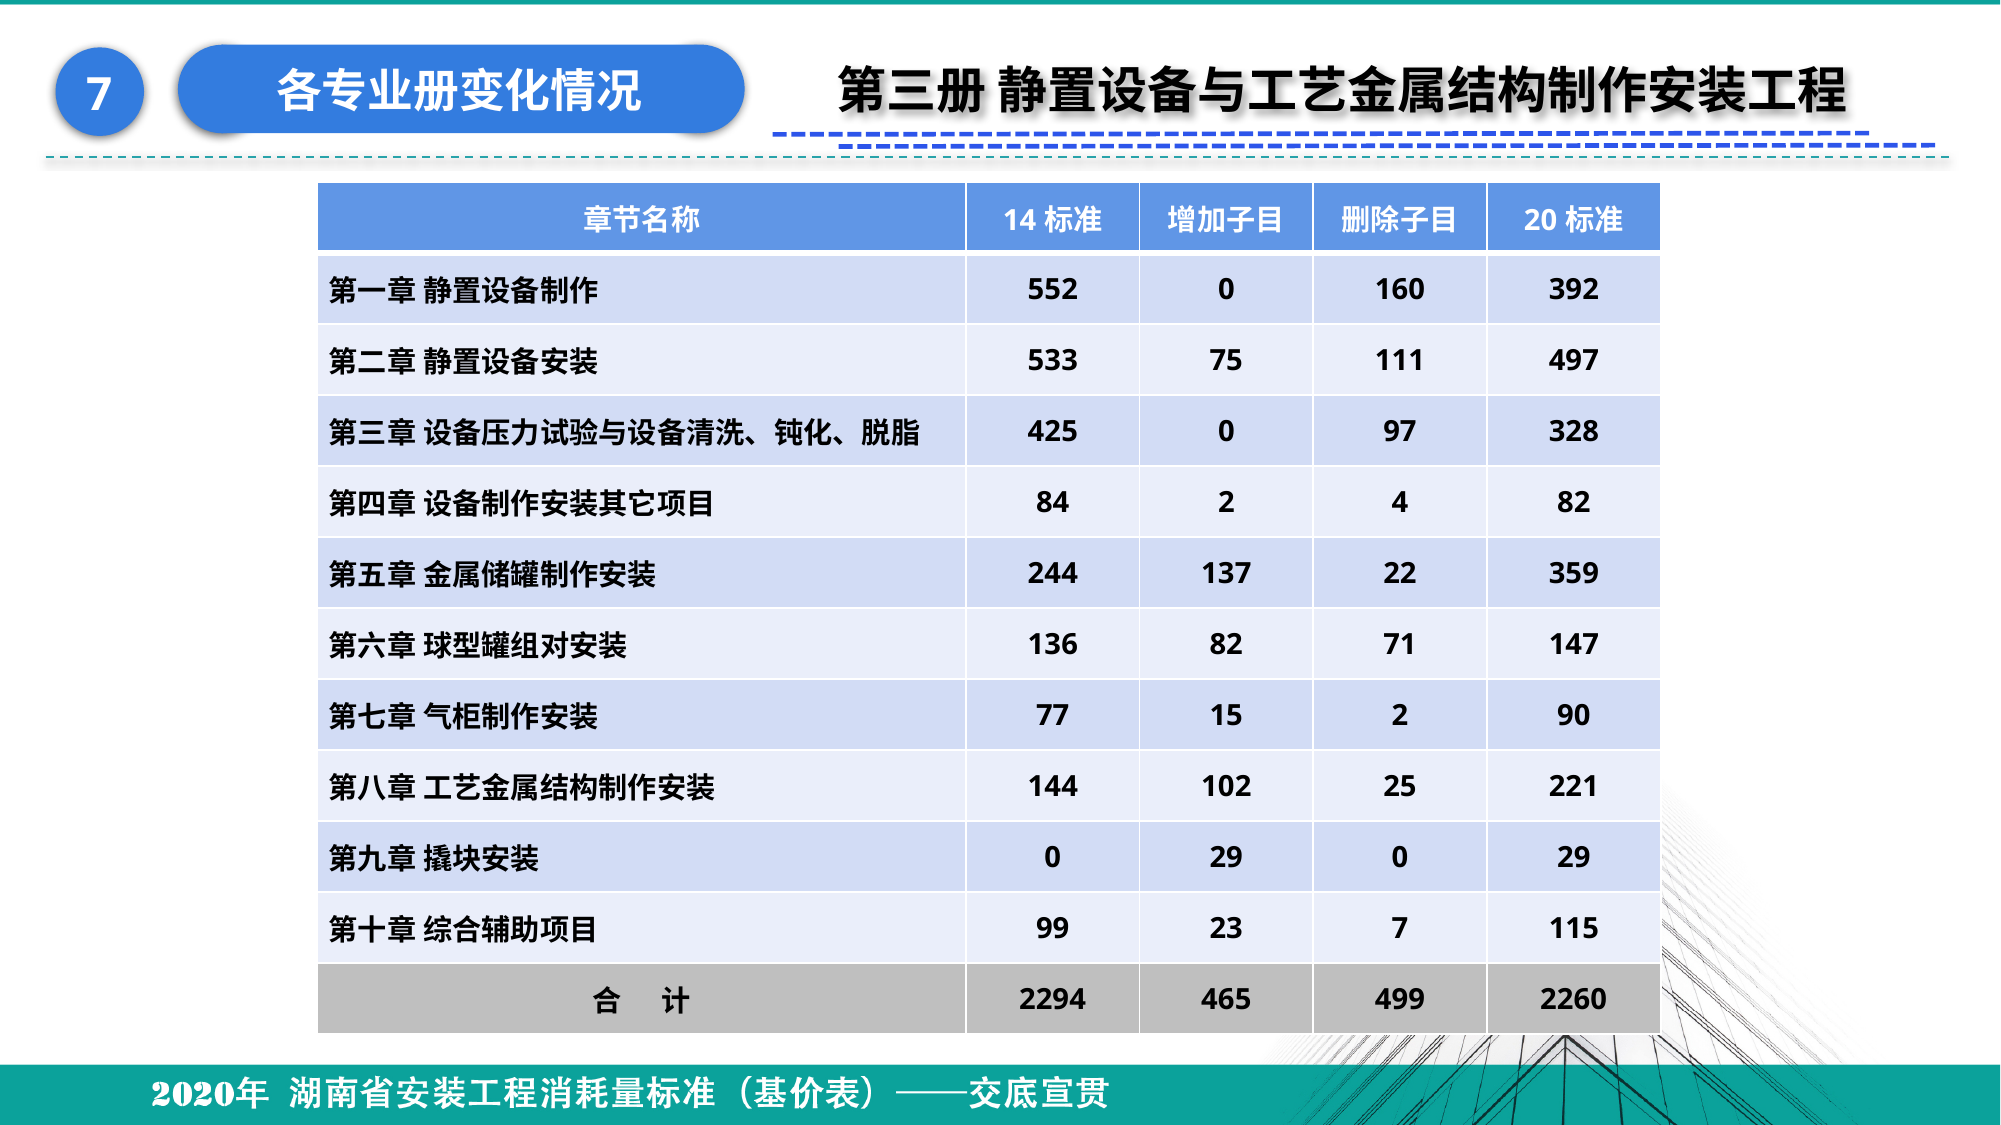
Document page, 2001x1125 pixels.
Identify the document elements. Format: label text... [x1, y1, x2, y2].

table_cell 533 [967, 325, 1139, 394]
table_cell 75 [1140, 325, 1312, 394]
table_cell 392 [1488, 256, 1660, 323]
table_cell 328 [1488, 396, 1660, 465]
table_cell 0 [967, 822, 1139, 891]
table_cell 111 [1314, 325, 1486, 394]
table_header 章节名称 [318, 183, 965, 250]
table_cell 22 [1314, 538, 1486, 607]
table_cell 359 [1488, 538, 1660, 607]
table_cell 137 [1140, 538, 1312, 607]
table_cell 第十章 综合辅助项目 [318, 893, 965, 962]
table_cell 82 [1488, 467, 1660, 536]
table_cell 第九章 撬块安装 [318, 822, 965, 891]
table_cell 7 [1314, 893, 1486, 962]
table_cell 84 [967, 467, 1139, 536]
table_cell 499 [1314, 964, 1486, 1033]
table_cell 第三章 设备压力试验与设备清洗、钝化、脱脂 [318, 396, 965, 465]
table_cell 115 [1488, 893, 1660, 962]
table_cell 第七章 气柜制作安装 [318, 680, 965, 749]
table_cell 2260 [1488, 964, 1660, 1033]
table_cell 147 [1488, 609, 1660, 678]
table_header 20标准 [1488, 183, 1660, 250]
table_header 增加子目 [1140, 183, 1312, 250]
table_cell 2 [1314, 680, 1486, 749]
table_cell 第五章 金属储罐制作安装 [318, 538, 965, 607]
table_cell 99 [967, 893, 1139, 962]
table_cell 497 [1488, 325, 1660, 394]
table_cell 102 [1140, 751, 1312, 820]
table_cell 425 [967, 396, 1139, 465]
table_cell 4 [1314, 467, 1486, 536]
table_cell 第四章 设备制作安装其它项目 [318, 467, 965, 536]
table_cell 77 [967, 680, 1139, 749]
table_cell 23 [1140, 893, 1312, 962]
table_cell 244 [967, 538, 1139, 607]
table_cell 160 [1314, 256, 1486, 323]
table_cell 第八章 工艺金属结构制作安装 [318, 751, 965, 820]
table_cell 144 [967, 751, 1139, 820]
table_header 删除子目 [1314, 183, 1486, 250]
table_cell 0 [1314, 822, 1486, 891]
table_cell 第六章 球型罐组对安装 [318, 609, 965, 678]
table_cell 97 [1314, 396, 1486, 465]
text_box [45, 44, 1955, 158]
table_cell 2 [1140, 467, 1312, 536]
table_cell 合 计 [318, 964, 965, 1033]
table_header 14标准 [967, 183, 1139, 250]
table_cell 136 [967, 609, 1139, 678]
table_cell 90 [1488, 680, 1660, 749]
table_cell 221 [1488, 751, 1660, 820]
table_cell 0 [1140, 396, 1312, 465]
table_cell 29 [1488, 822, 1660, 891]
table_cell 2294 [967, 964, 1139, 1033]
table_cell 第二章 静置设备安装 [318, 325, 965, 394]
table_cell 552 [967, 256, 1139, 323]
table_cell 15 [1140, 680, 1312, 749]
table_cell 71 [1314, 609, 1486, 678]
table_cell 第一章 静置设备制作 [318, 256, 965, 323]
table_cell 82 [1140, 609, 1312, 678]
table_cell 25 [1314, 751, 1486, 820]
table_cell 29 [1140, 822, 1312, 891]
table_cell 0 [1140, 256, 1312, 323]
table_cell 465 [1140, 964, 1312, 1033]
picture [0, 0, 2001, 1125]
slide_number [1918, 0, 2000, 52]
